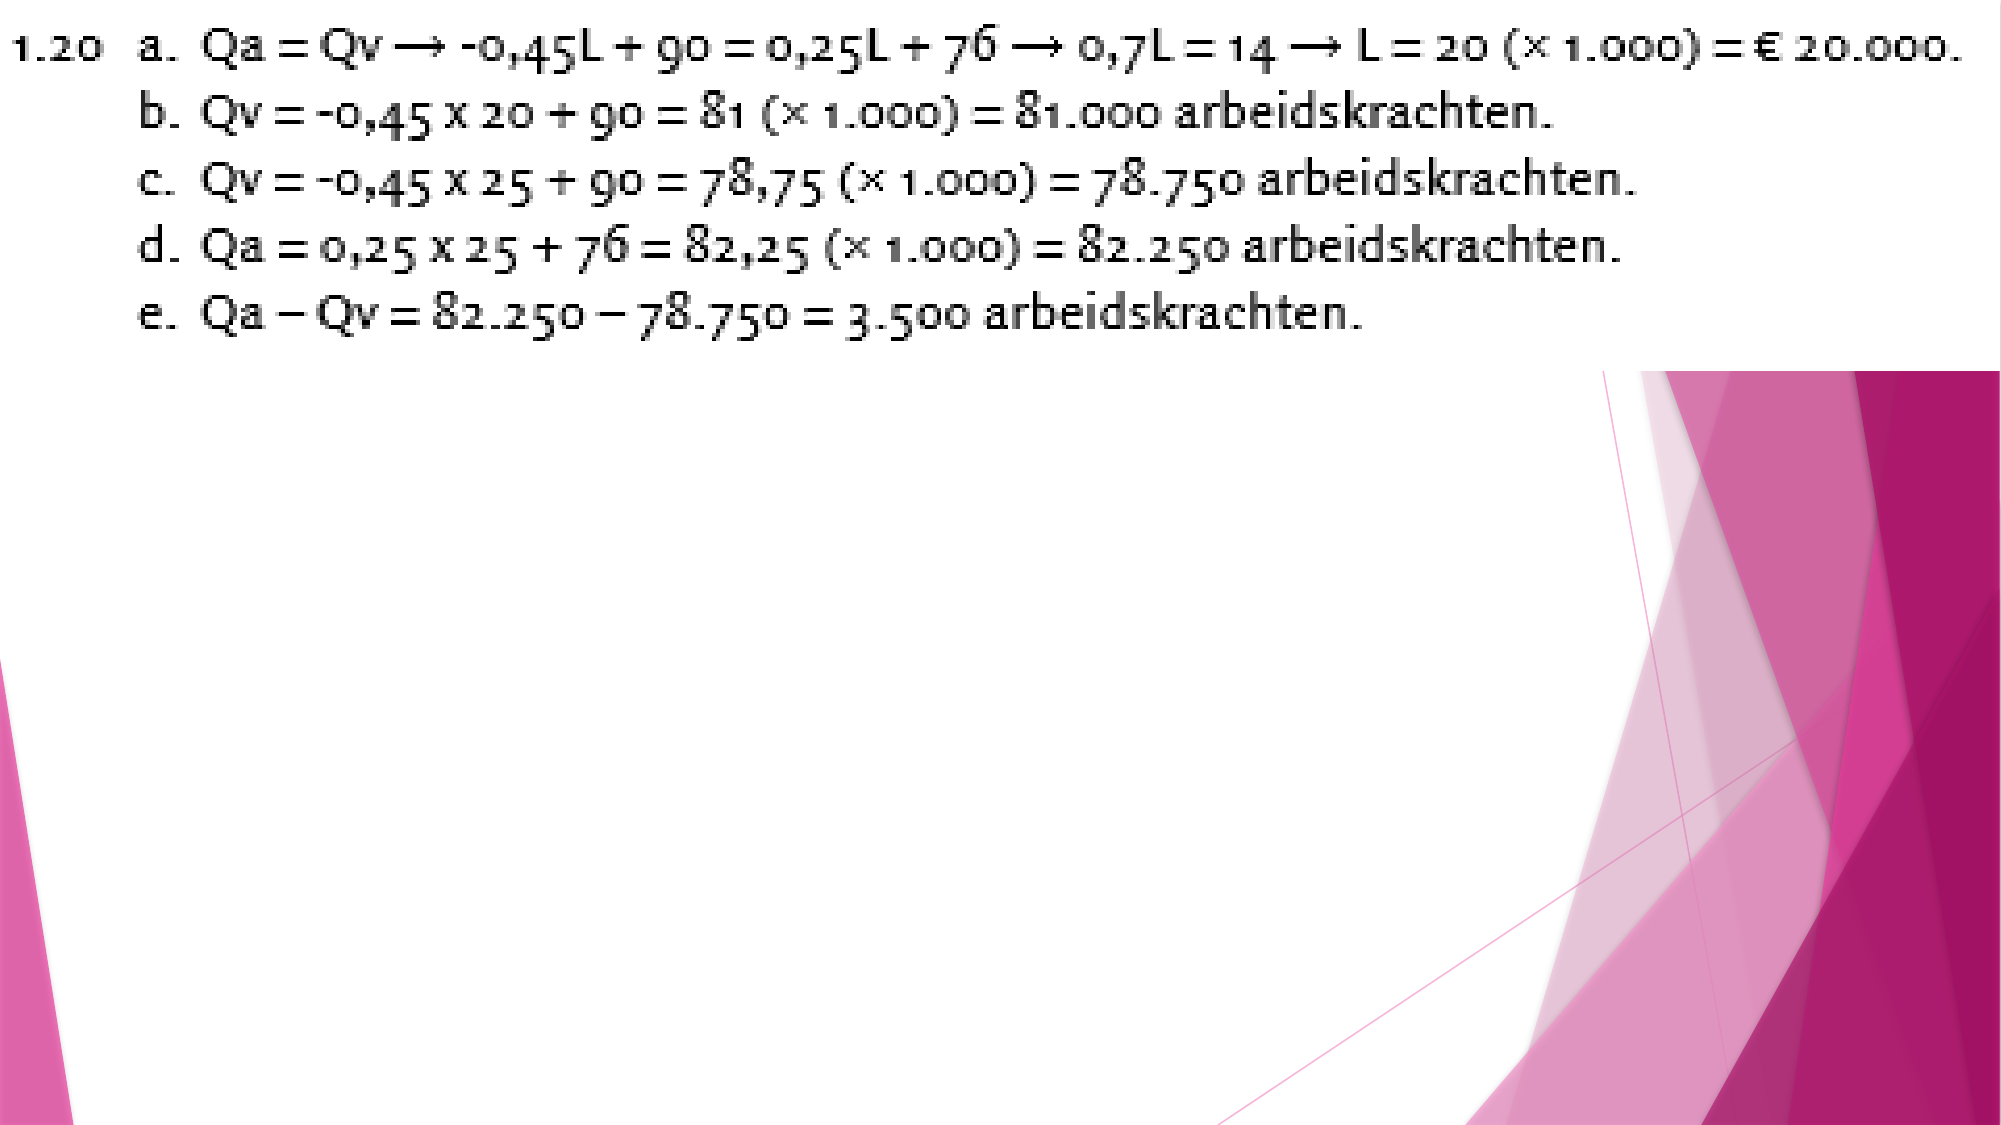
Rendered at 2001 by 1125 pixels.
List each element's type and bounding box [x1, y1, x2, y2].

picture [0, 0, 2000, 372]
